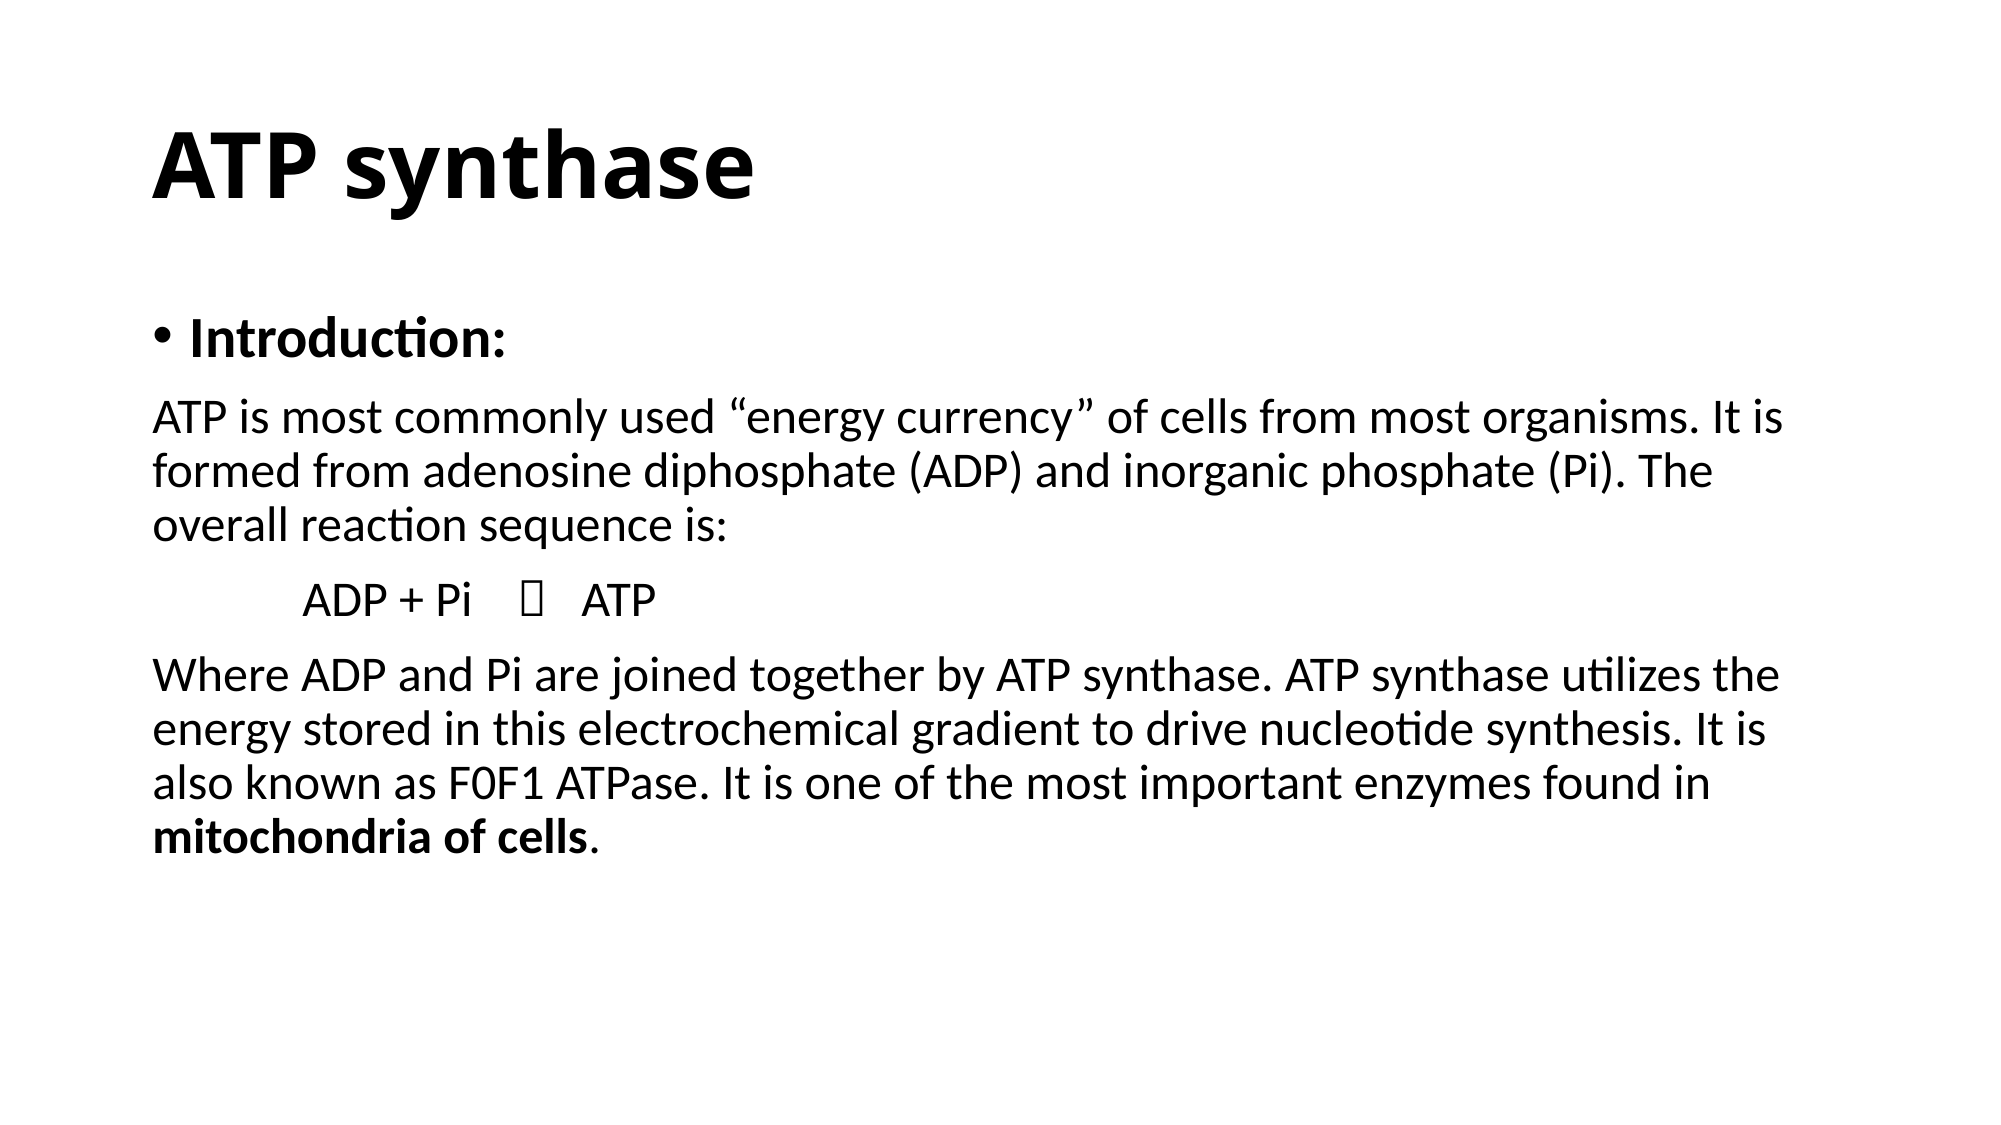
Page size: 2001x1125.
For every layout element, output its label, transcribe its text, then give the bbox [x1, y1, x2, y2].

title ATP synthase [137, 59, 1863, 278]
list Introduction: ATP is most commonly used “energy currency” of cells from most organisms. It is formed from adenosine diphosphate (ADP) and inorganic phosphate (Pi). The overall reaction sequence is: ADP + Pi  ATP Where ADP and Pi are joined together by ATP synthase. ATP synthase utilizes the energy stored in this electrochemical gradient to drive nucleotide synthesis. It is also known as F0F1 ATPase. It is one of the most important enzymes found in mitochondria of cells. [137, 299, 1863, 1014]
